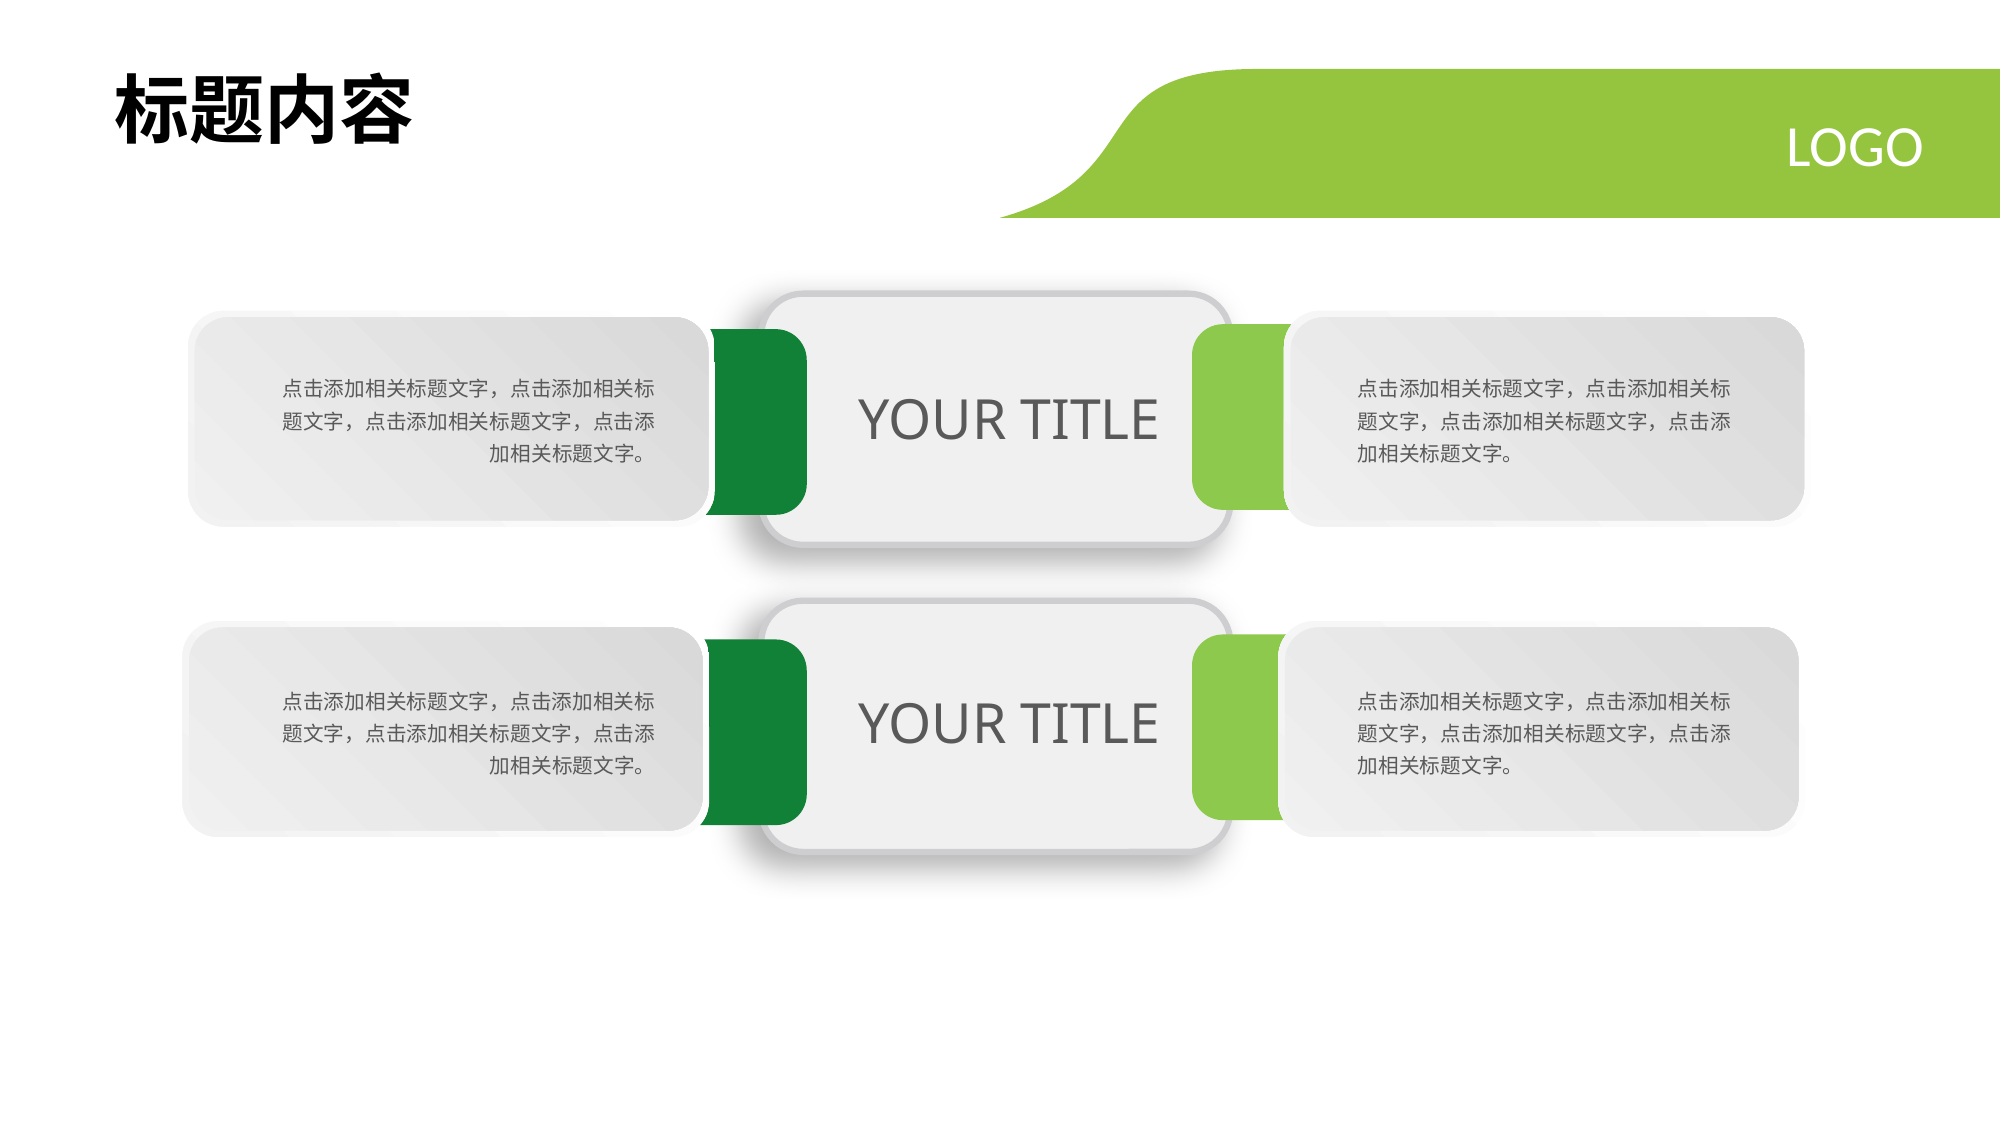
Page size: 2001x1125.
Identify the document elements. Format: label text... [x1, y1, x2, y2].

text_box [760, 599, 1231, 853]
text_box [187, 310, 715, 527]
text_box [182, 621, 710, 837]
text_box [1283, 310, 1811, 527]
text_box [1278, 621, 1806, 837]
text_box 标题内容 [99, 54, 430, 160]
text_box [1191, 634, 1278, 821]
text_box YOUR TITLE [843, 680, 1191, 763]
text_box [715, 329, 807, 515]
text_box LOGO [1771, 100, 1939, 186]
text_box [1191, 324, 1283, 510]
text_box YOUR TITLE [843, 376, 1191, 458]
text_box [760, 292, 1231, 546]
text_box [710, 639, 807, 826]
text_box [999, 67, 2000, 219]
